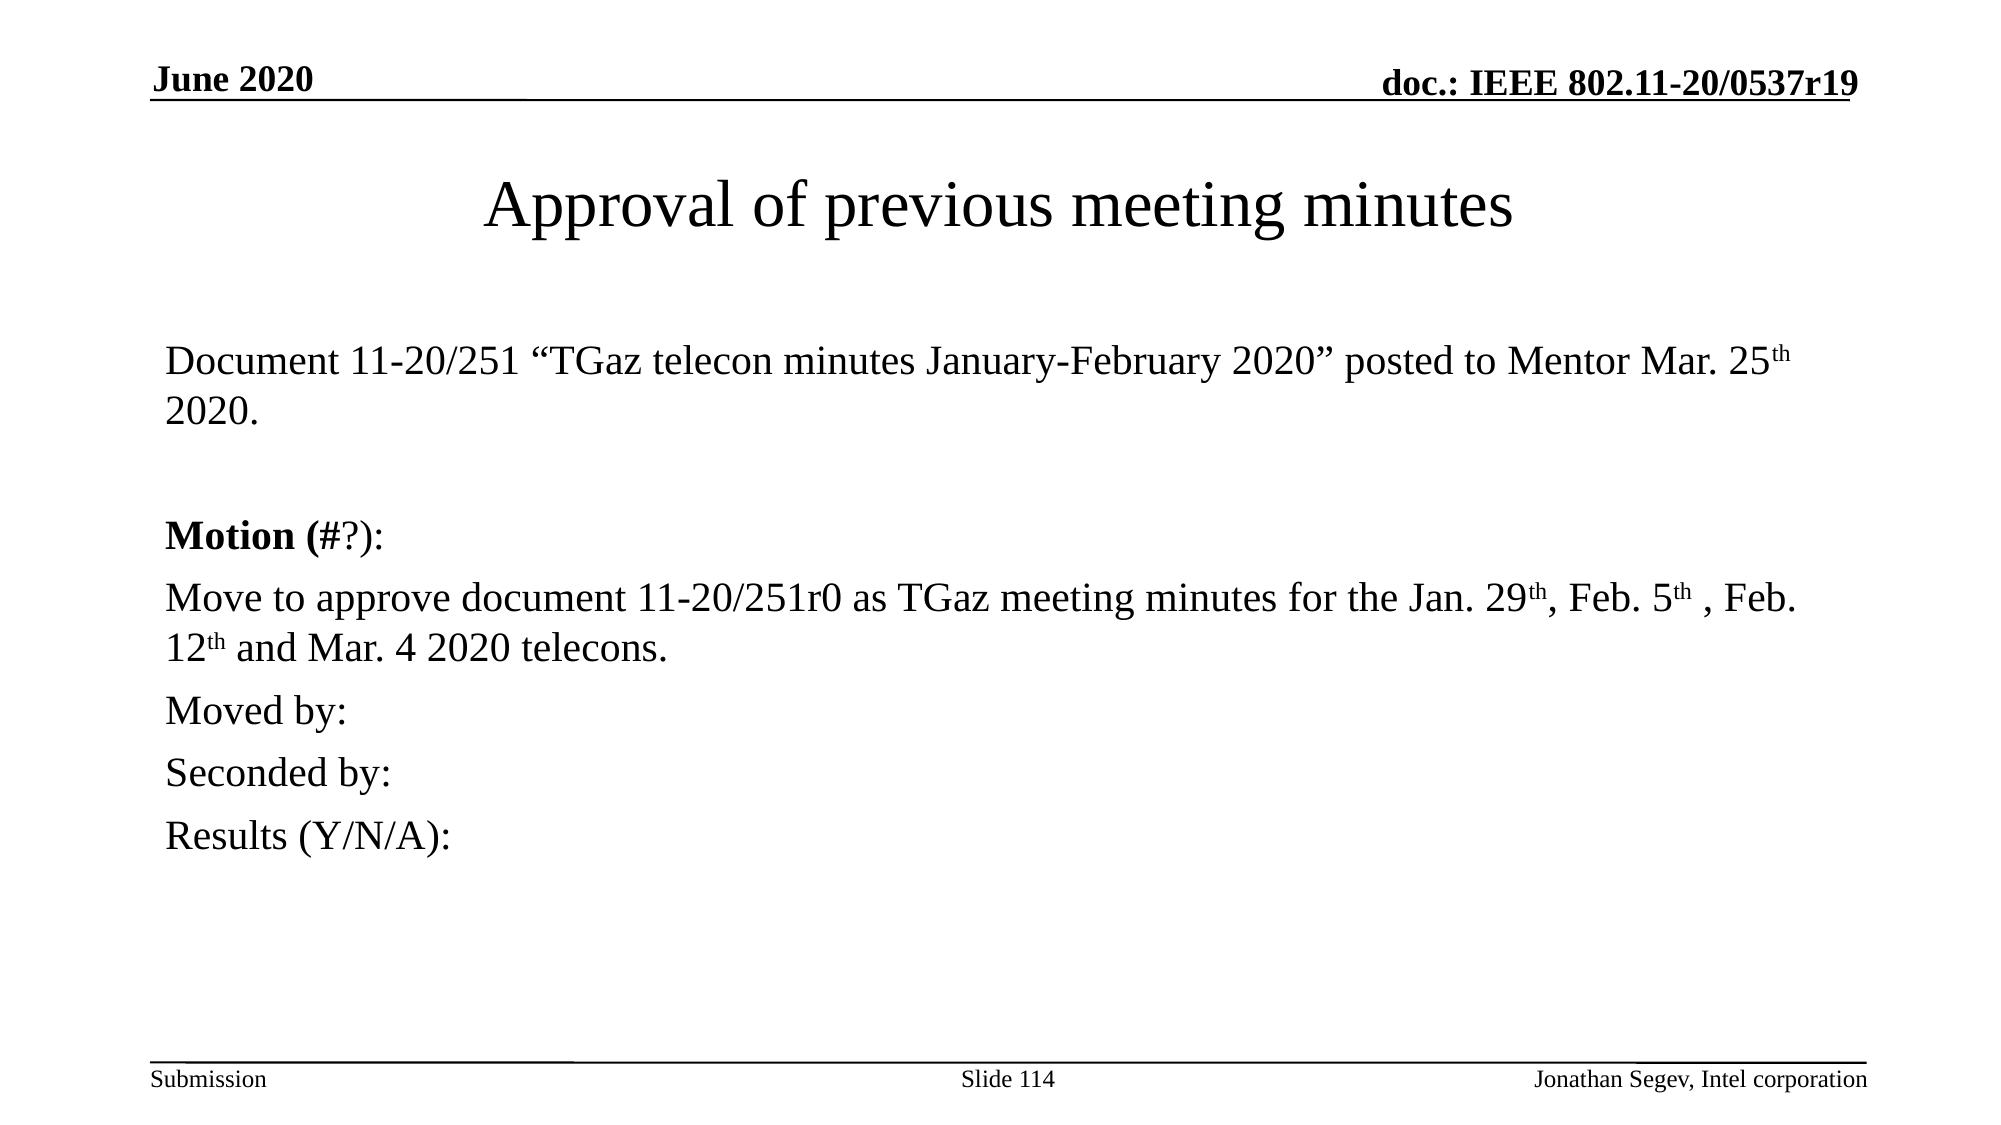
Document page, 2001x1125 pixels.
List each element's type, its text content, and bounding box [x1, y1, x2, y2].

footer Jonathan Segev, Intel corporation [1171, 1061, 1869, 1093]
slide_number Slide 114 [950, 1061, 1067, 1123]
title Approval of previous meeting minutes [149, 112, 1850, 288]
list Document 11-20/251 “TGaz telecon minutes January-February 2020” posted to Mentor Mar. 25th 2020. Motion (#?): Move to approve document 11-20/251r0 as TGaz meeting minutes for the Jan. 29th, Feb. 5th , Feb. 12th and Mar. 4 2020 telecons. Moved by: Seconded by: Results (Y/N/A): [149, 324, 1850, 1000]
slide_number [152, 54, 563, 100]
